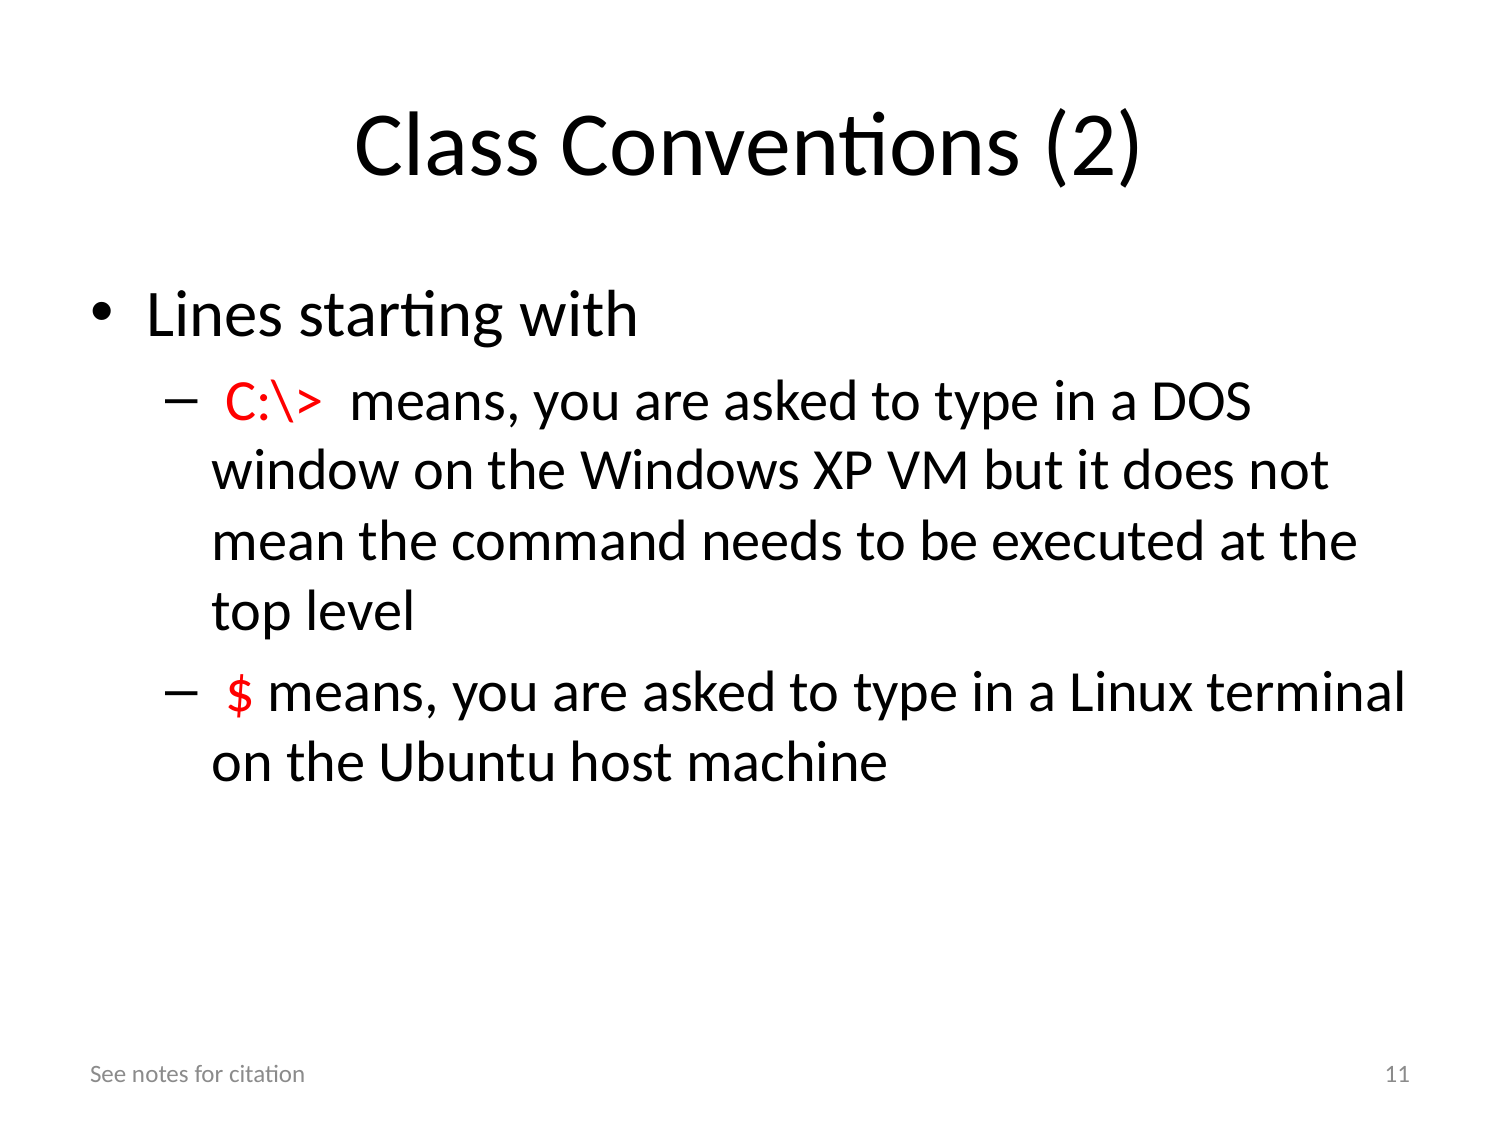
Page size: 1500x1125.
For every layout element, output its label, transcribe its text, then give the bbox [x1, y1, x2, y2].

title Class Conventions (2) [75, 45, 1425, 233]
list Lines starting with C:\> means, you are asked to type in a DOS window on the Windows XP VM but it does not mean the command needs to be executed at the top level $ means, you are asked to type in a Linux terminal on the Ubuntu host machine [75, 262, 1425, 1005]
slide_number 11 [1074, 1042, 1425, 1103]
slide_number See notes for citation [75, 1042, 425, 1103]
